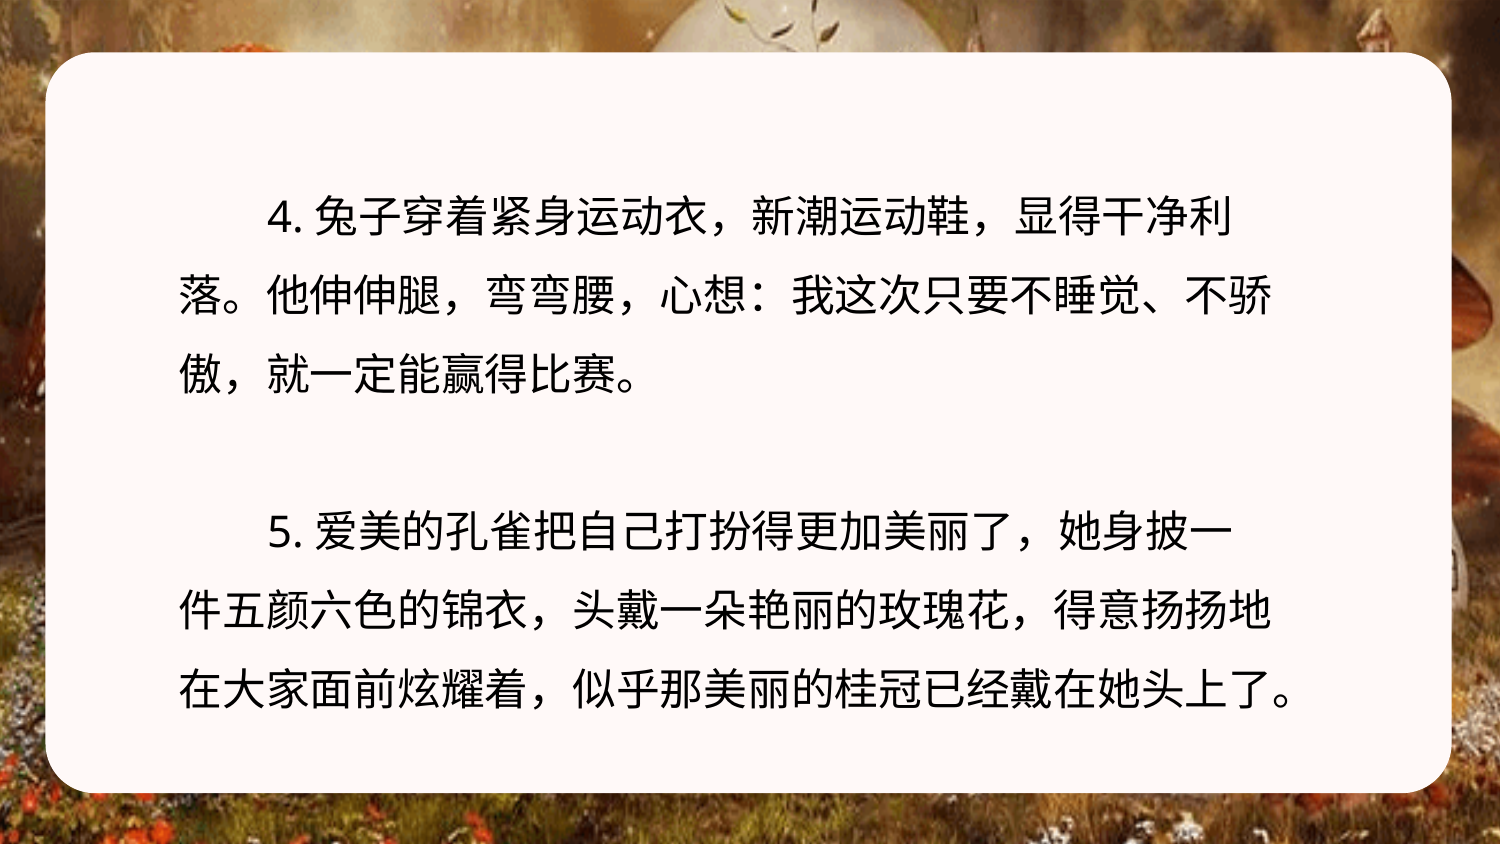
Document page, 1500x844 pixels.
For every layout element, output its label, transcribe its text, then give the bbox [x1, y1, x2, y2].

text_box 4.兔子穿着紧身运动衣，新潮运动鞋，显得干净利落。他伸伸腿，弯弯腰，心想：我这次只要不睡觉、不骄傲，就一定能赢得比赛。 5.爱美的孔雀把自己打扮得更加美丽了，她身披一件五颜六色的锦衣，头戴一朵艳丽的玫瑰花，得意扬扬地在大家面前炫耀着，似乎那美丽的桂冠已经戴在她头上了。 [167, 157, 1288, 720]
picture [0, 0, 1500, 844]
